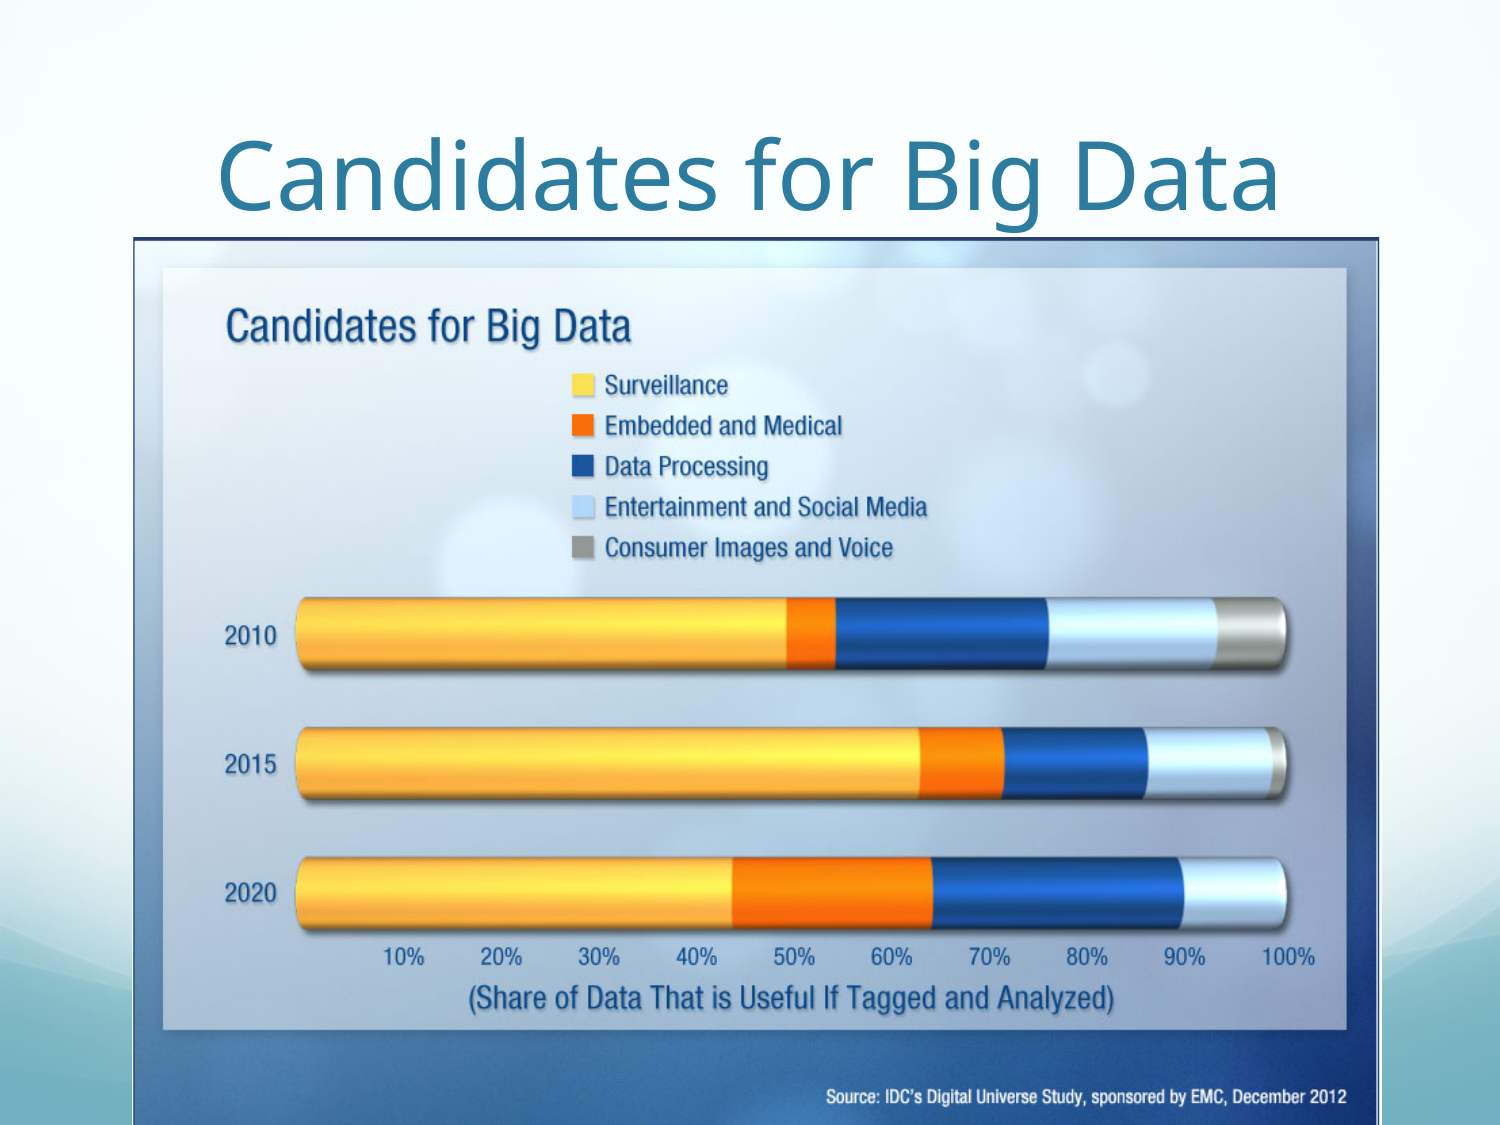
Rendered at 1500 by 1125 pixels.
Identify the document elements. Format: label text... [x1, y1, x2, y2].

picture [132, 236, 1382, 1125]
title Candidates for Big Data [90, 17, 1410, 237]
